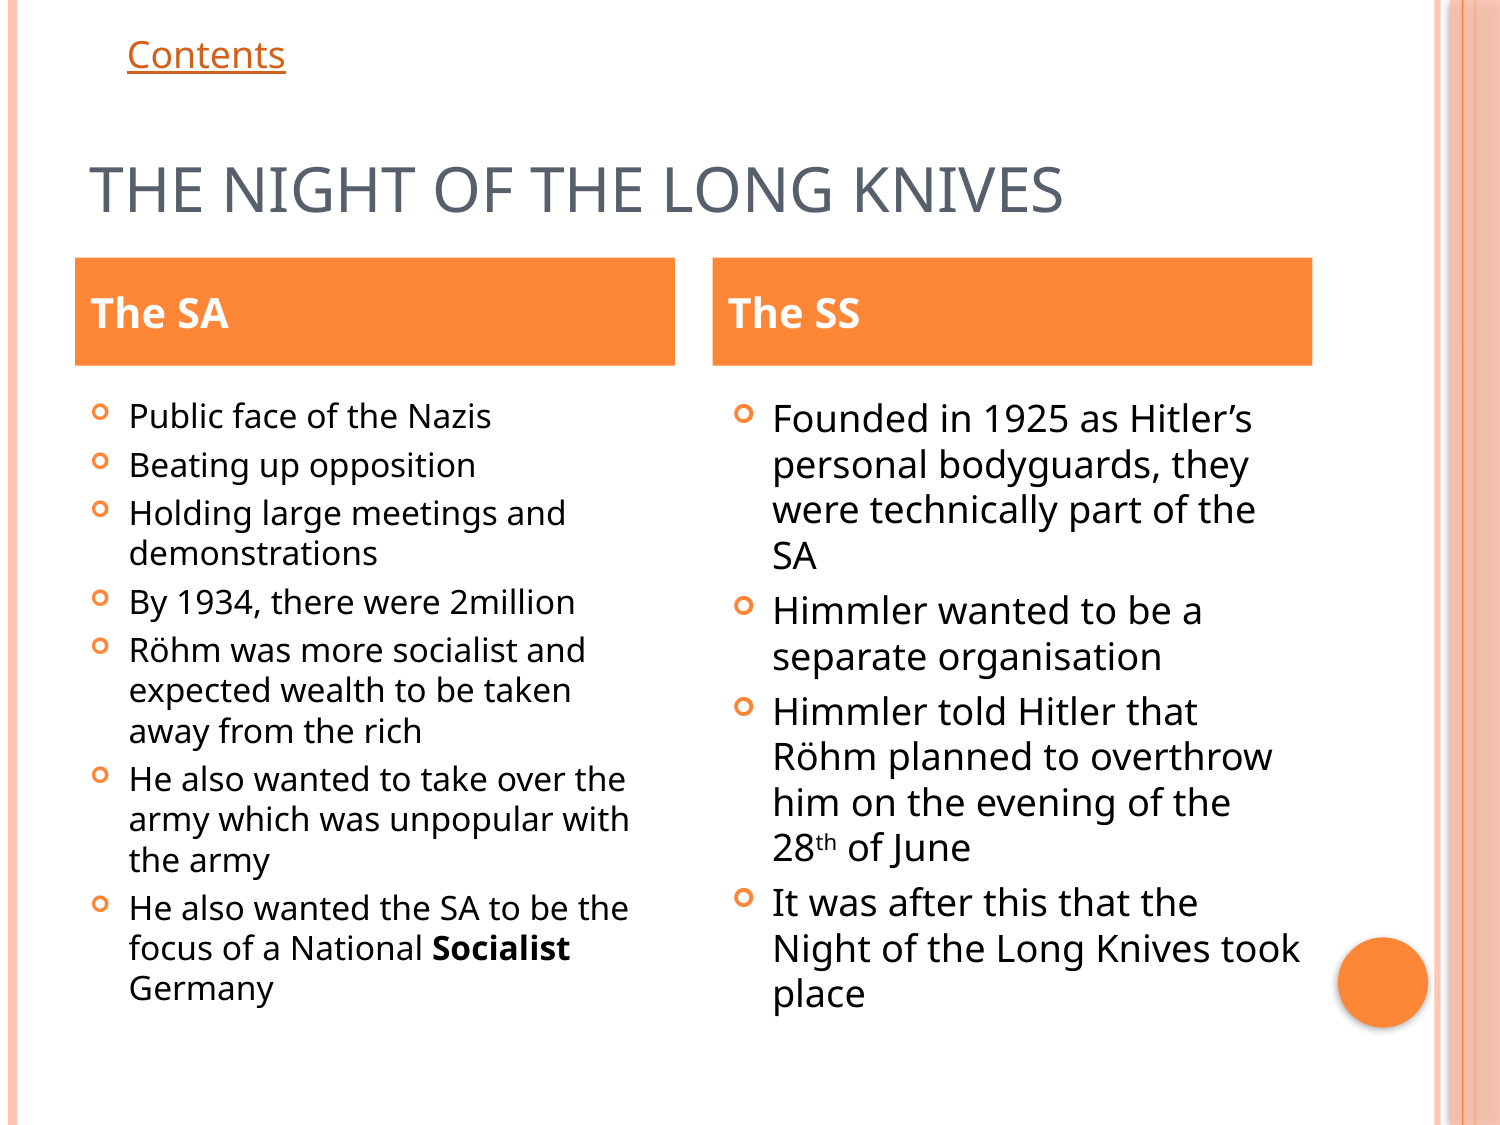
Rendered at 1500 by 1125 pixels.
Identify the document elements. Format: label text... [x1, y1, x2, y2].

list Public face of the Nazis Beating up opposition Holding large meetings and demonstrations By 1934, there were 2million Röhm was more socialist and expected wealth to be taken away from the rich He also wanted to take over the army which was unpopular with the army He also wanted the SA to be the focus of a National Socialist Germany [74, 387, 676, 1026]
list Founded in 1925 as Hitler’s personal bodyguards, they were technically part of the SA Himmler wanted to be a separate organisation Himmler told Hitler that Röhm planned to overthrow him on the evening of the 28th of June It was after this that the Night of the Long Knives took place [716, 387, 1318, 1026]
list The SA [74, 257, 676, 366]
title The Night of the Long Knives [75, 44, 1313, 233]
list The SS [712, 257, 1313, 366]
